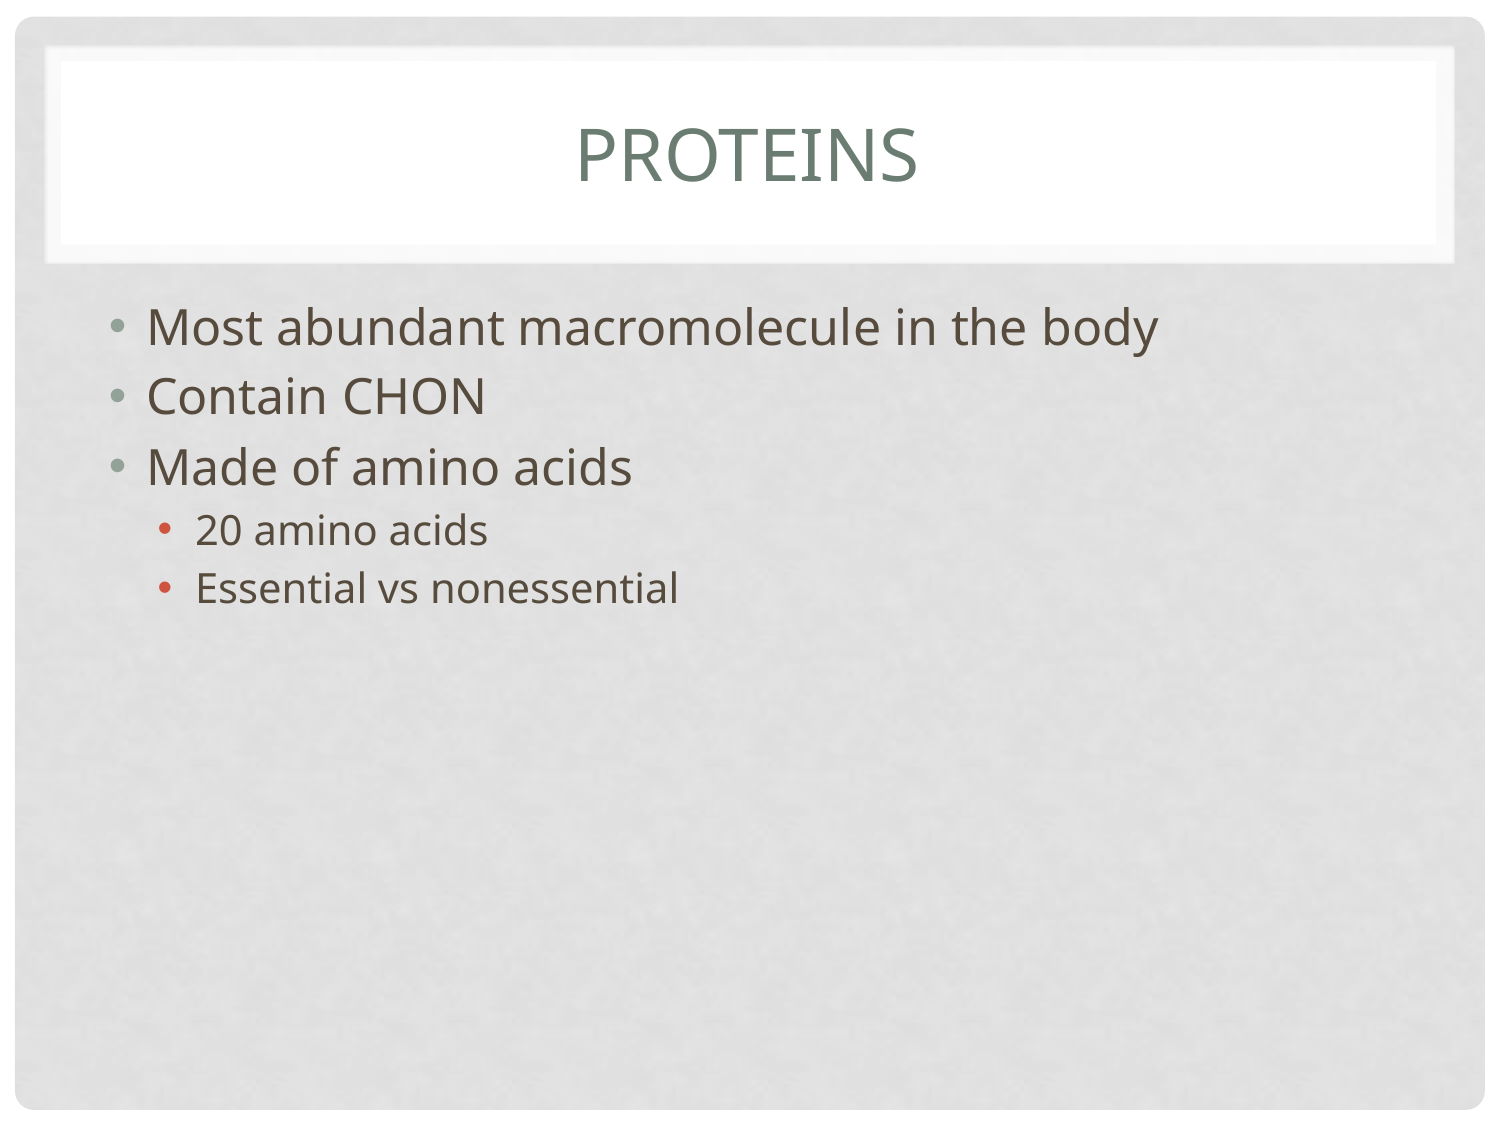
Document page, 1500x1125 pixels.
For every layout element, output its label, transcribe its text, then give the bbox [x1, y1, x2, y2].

title Proteins [69, 66, 1425, 238]
list Most abundant macromolecule in the body Contain CHON Made of amino acids 20 amino acids Essential vs nonessential [75, 287, 1425, 1005]
